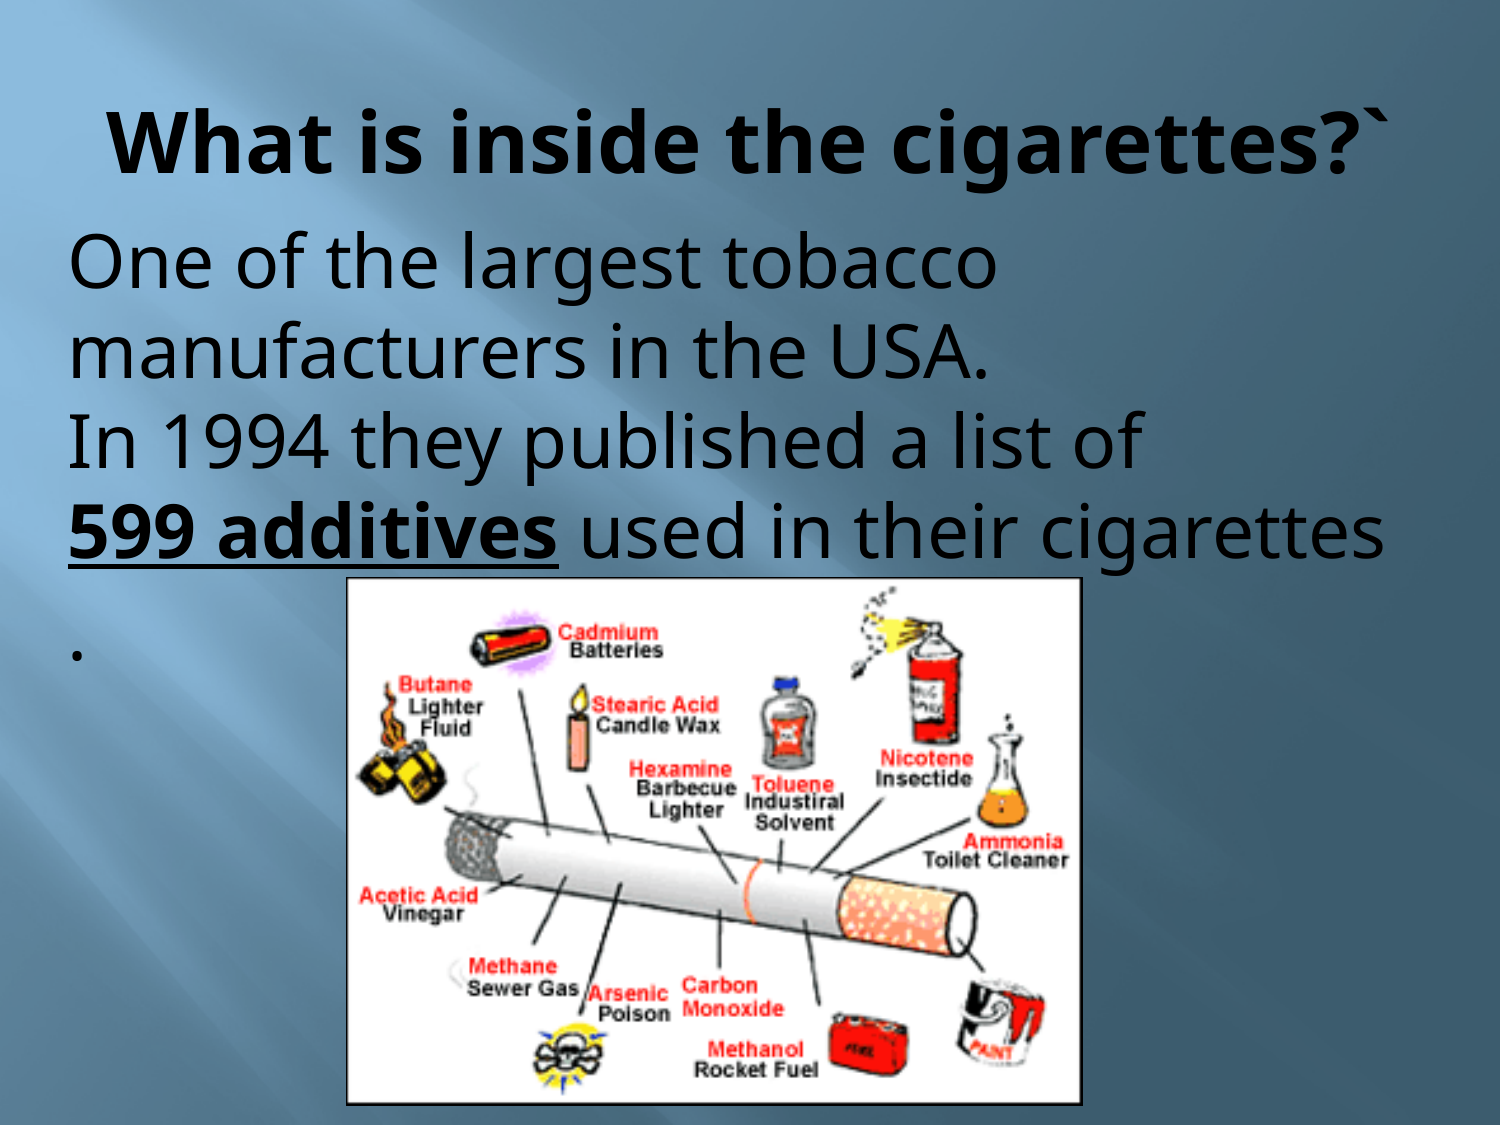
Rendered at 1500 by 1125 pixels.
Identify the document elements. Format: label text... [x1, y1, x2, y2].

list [346, 577, 1083, 1107]
title What is inside the cigarettes?` [75, 45, 1425, 205]
text_box One of the largest tobacco manufacturers in the USA. In 1994 they published a list of 599 additives used in their cigarettes . [53, 205, 1447, 683]
